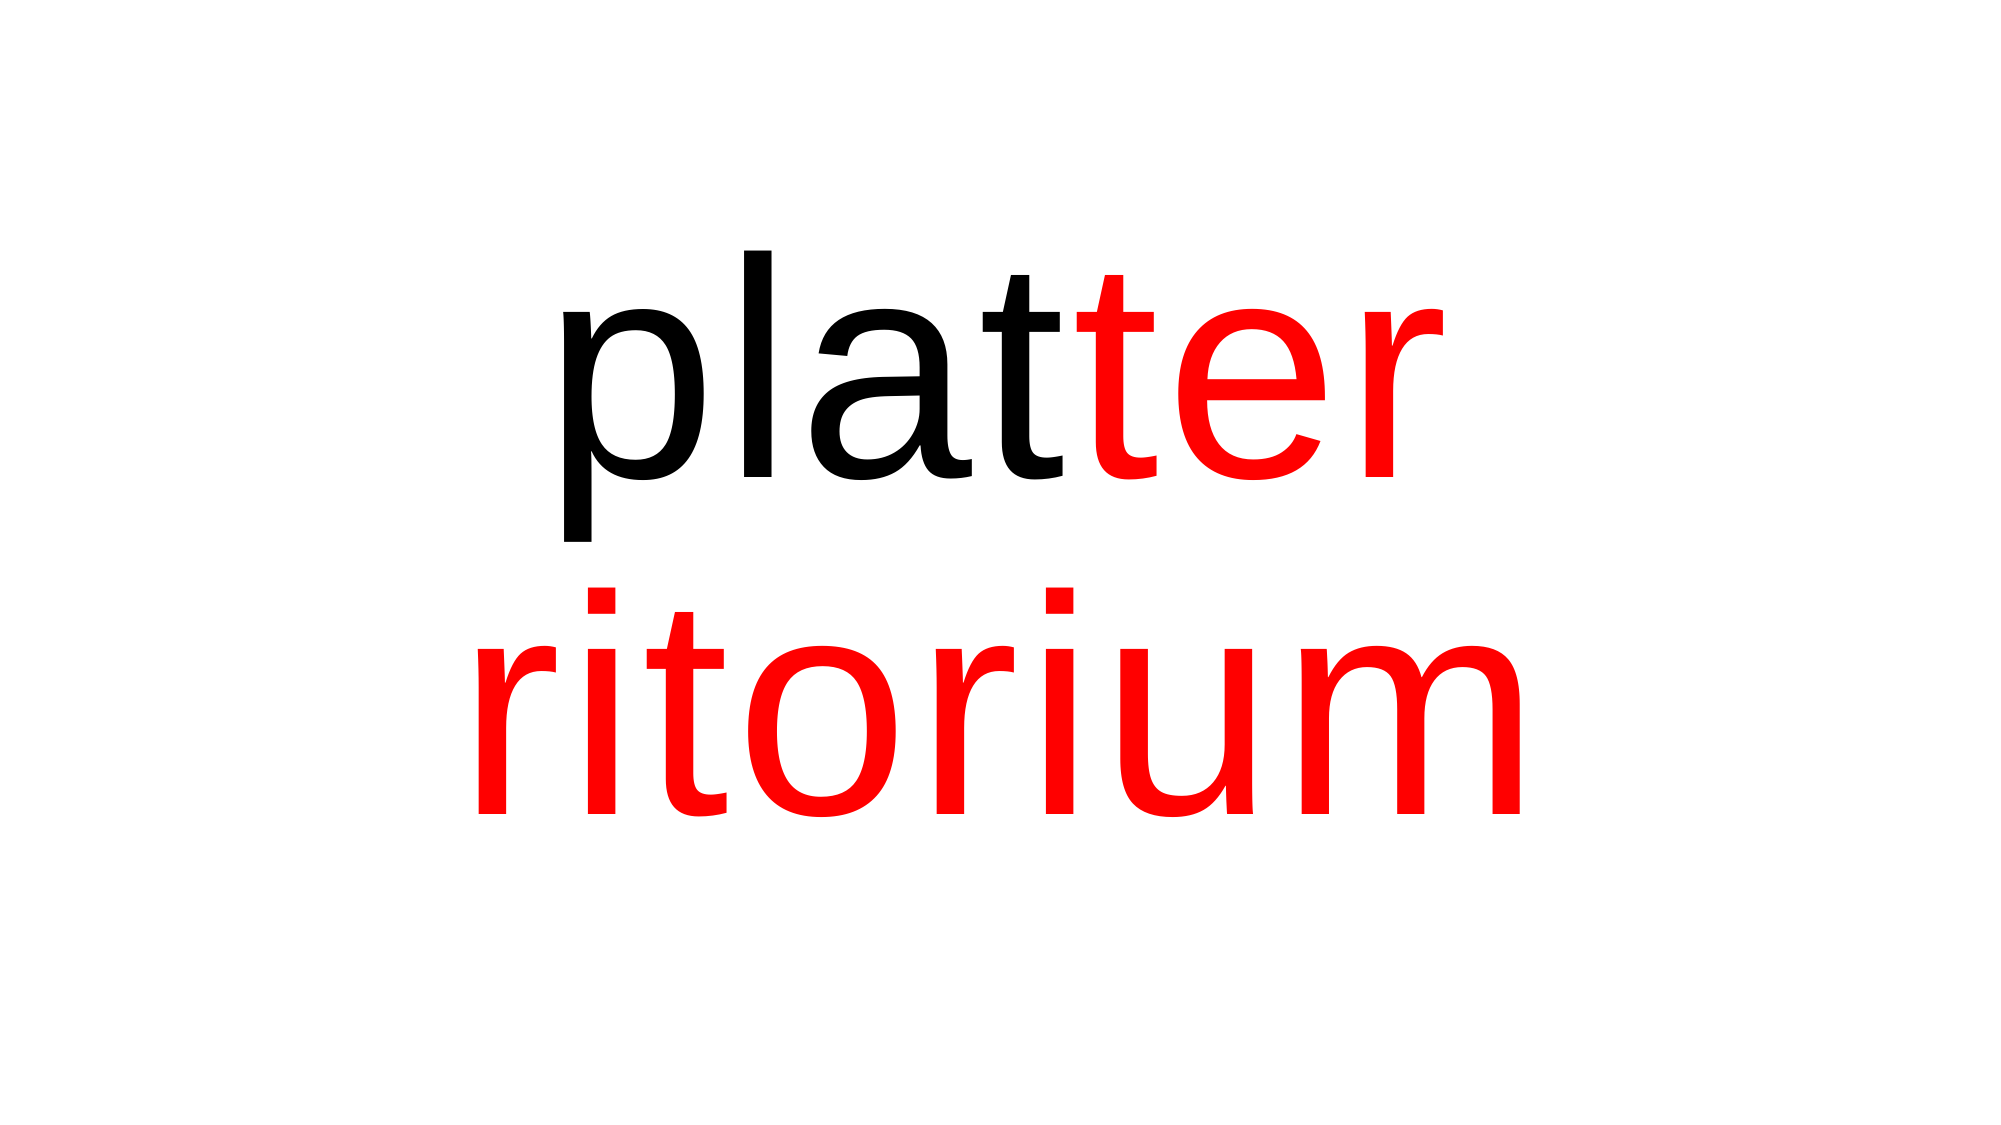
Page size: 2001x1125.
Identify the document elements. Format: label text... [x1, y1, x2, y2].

title platter ritorium [249, 285, 1750, 890]
